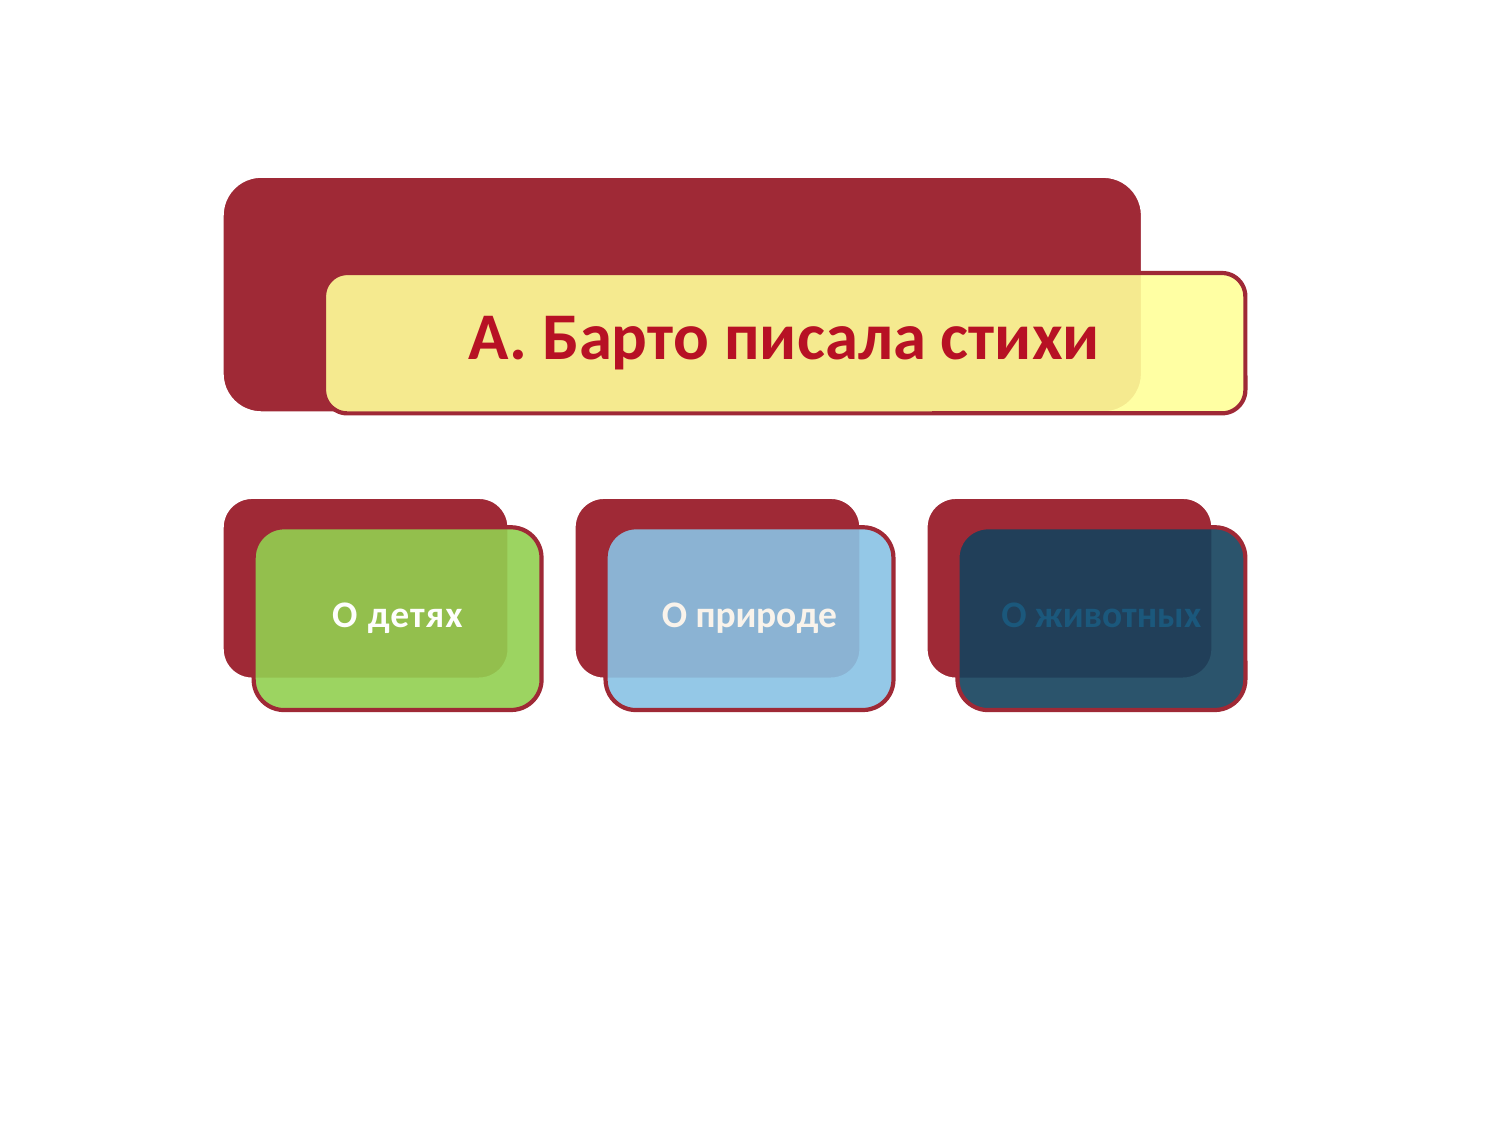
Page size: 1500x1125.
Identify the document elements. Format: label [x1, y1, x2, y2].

list [93, 175, 1374, 1032]
